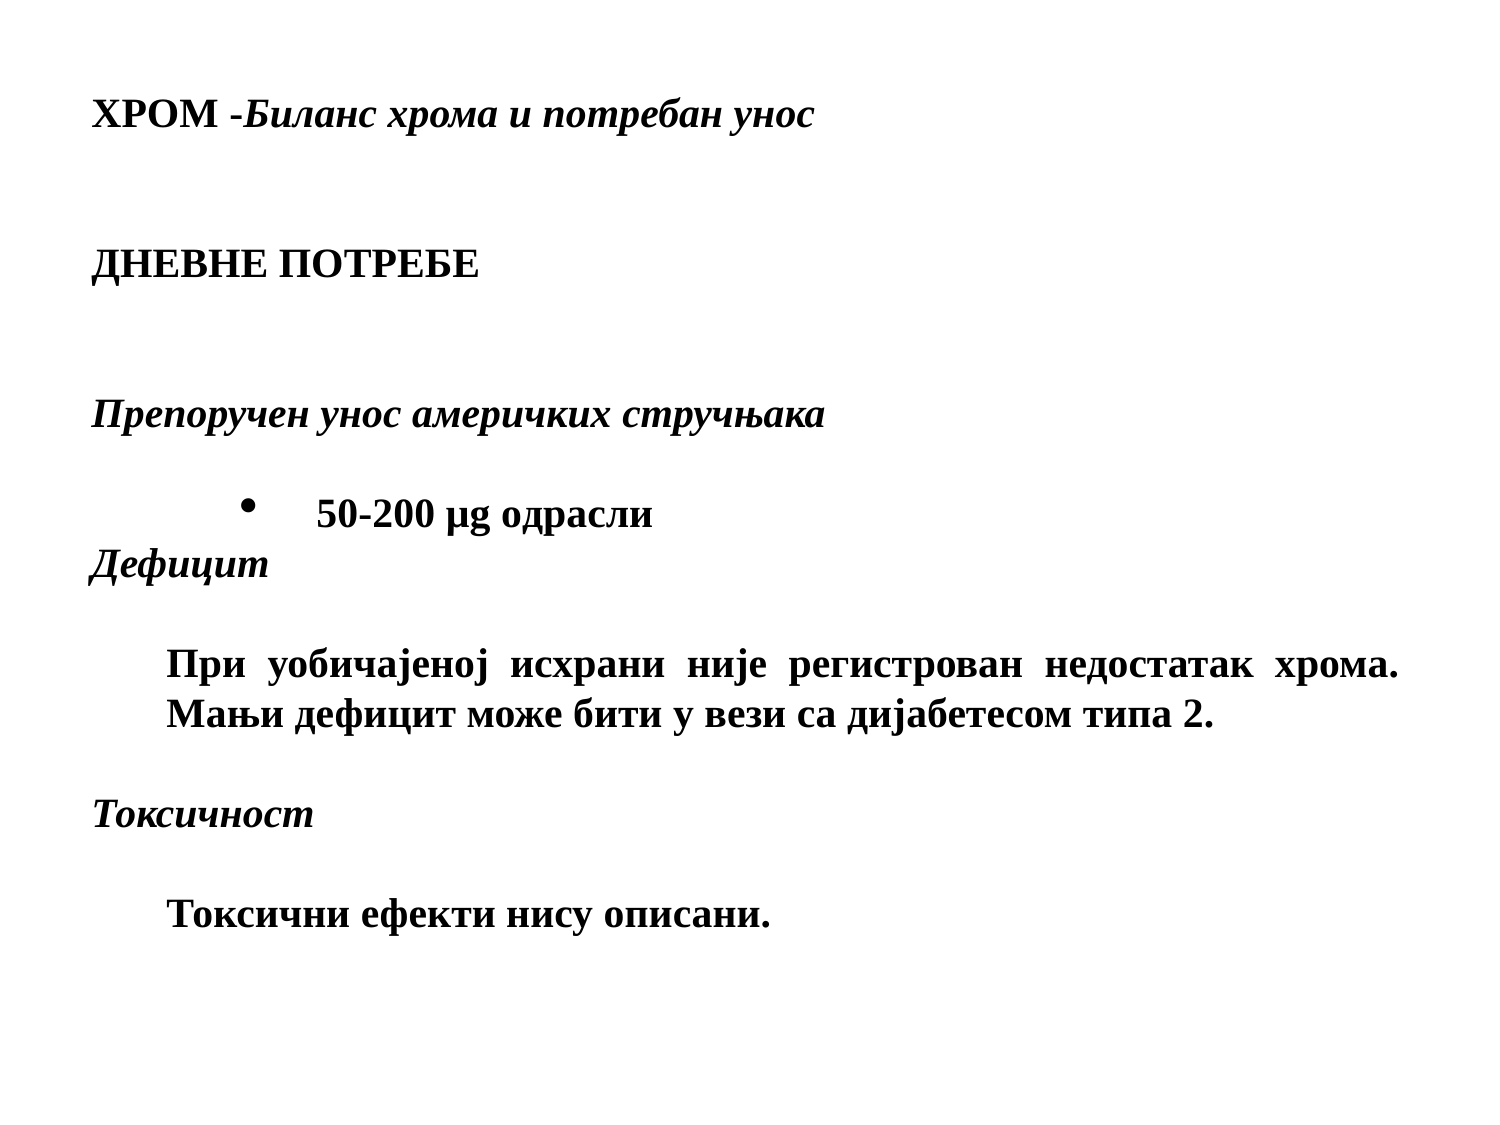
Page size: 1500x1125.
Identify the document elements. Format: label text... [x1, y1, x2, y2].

text_box ХРОМ -Биланс хрома и потребан унос ДНЕВНЕ ПОТРЕБЕ Препоручен унос америчких стручњака 50-200 μg oдрасли Дефицит При уобичајеној исхрани није регистрован недостатак хрома. Мањи дефицит може бити у вези са дијабетесом типа 2. Токсичност Токсични ефекти нису описани. [76, 78, 1415, 1044]
